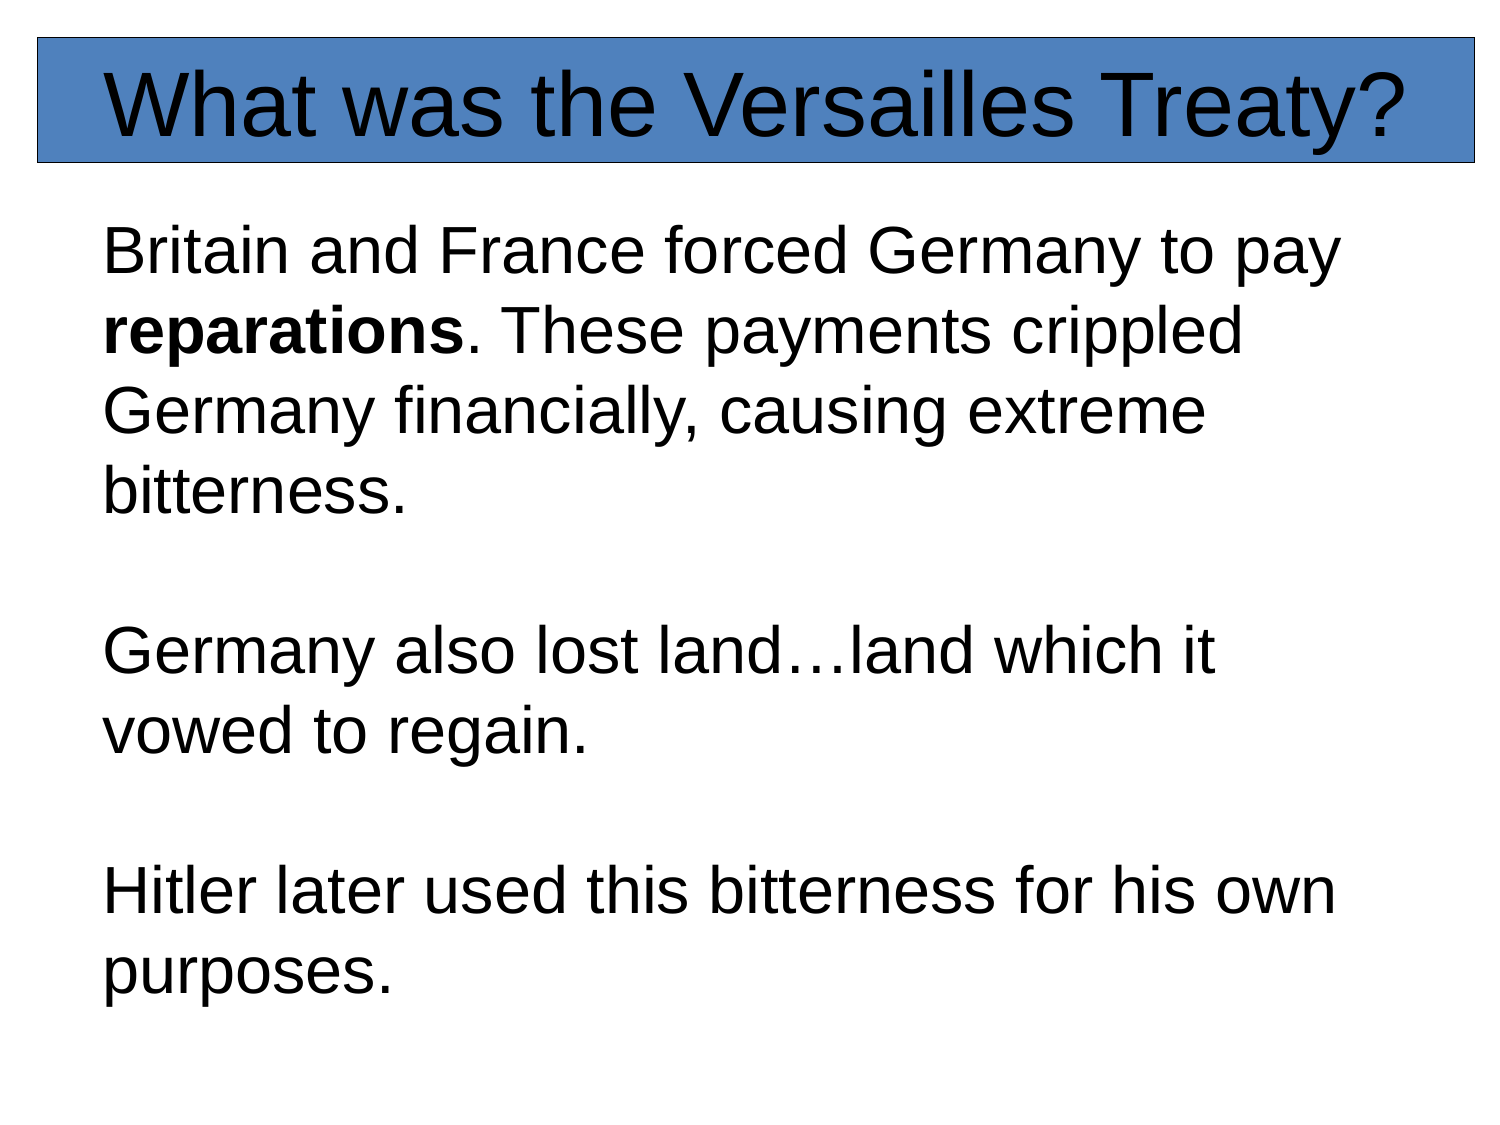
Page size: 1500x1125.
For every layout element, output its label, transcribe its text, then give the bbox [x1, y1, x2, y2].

title What was the Versailles Treaty? [37, 37, 1475, 163]
text_box Britain and France forced Germany to pay reparations. These payments crippled Germany financially, causing extreme bitterness. Germany also lost land…land which it vowed to regain. Hitler later used this bitterness for his own purposes. [87, 199, 1425, 1015]
